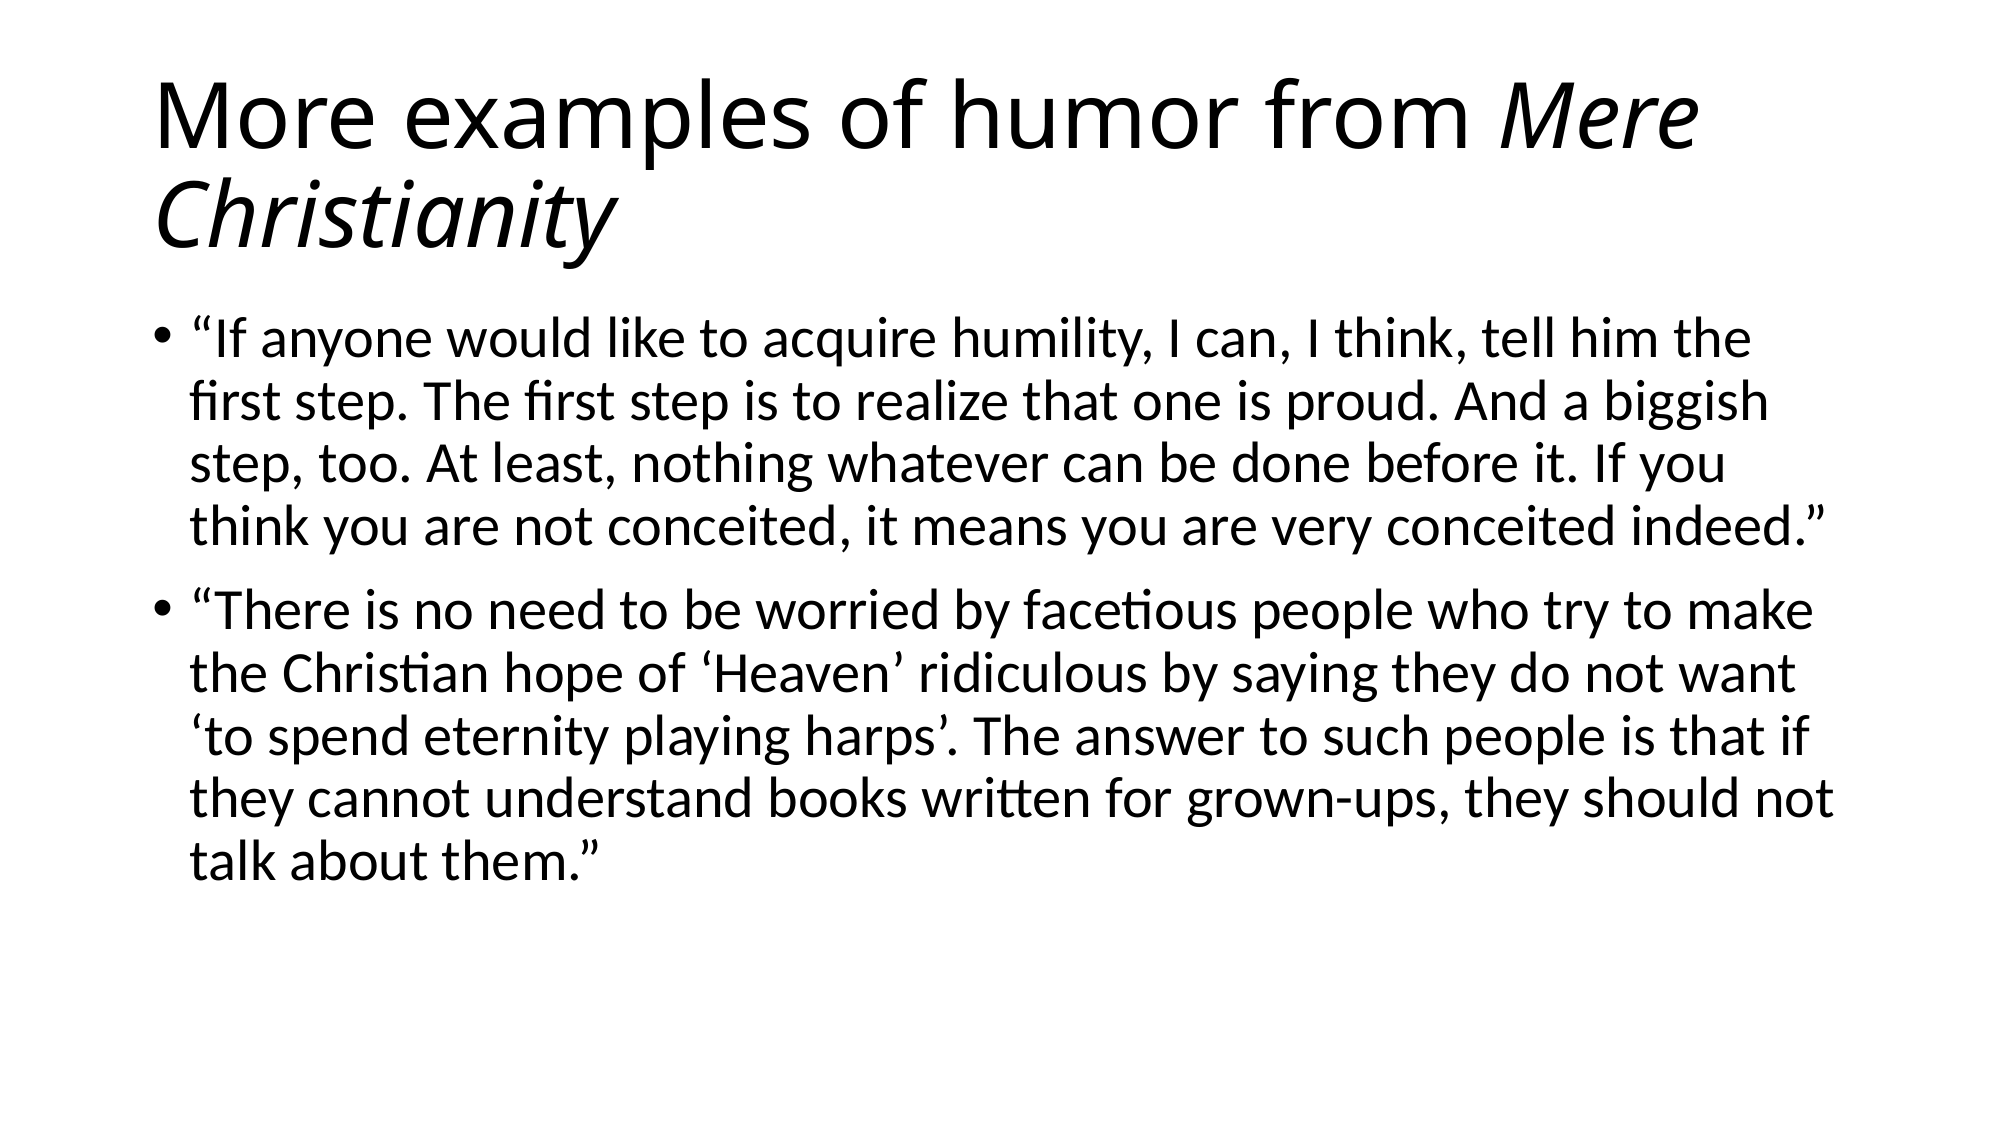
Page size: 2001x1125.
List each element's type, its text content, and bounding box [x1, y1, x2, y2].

list “If anyone would like to acquire humility, I can, I think, tell him the first step. The first step is to realize that one is proud. And a biggish step, too. At least, nothing whatever can be done before it. If you think you are not conceited, it means you are very conceited indeed.” “There is no need to be worried by facetious people who try to make the Christian hope of ‘Heaven’ ridiculous by saying they do not want ‘to spend eternity playing harps’. The answer to such people is that if they cannot understand books written for grown-ups, they should not talk about them.” [137, 299, 1863, 1014]
title More examples of humor from Mere Christianity [137, 59, 1863, 278]
